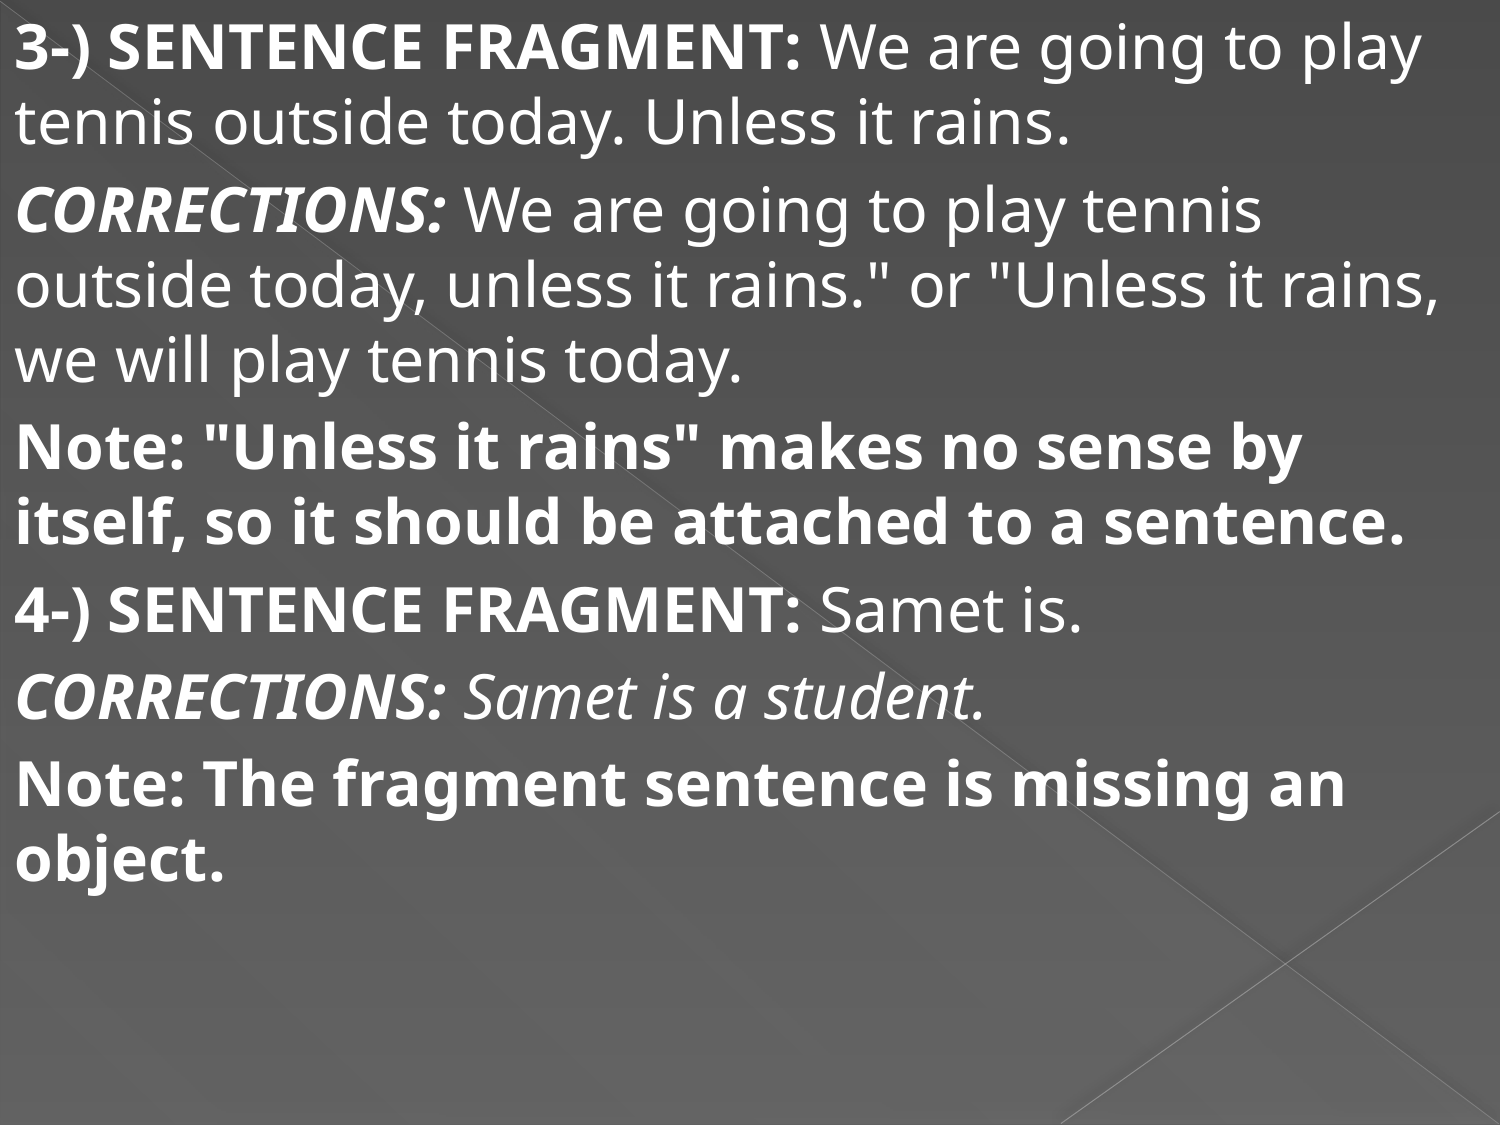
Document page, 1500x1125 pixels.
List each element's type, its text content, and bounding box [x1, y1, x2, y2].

list 3-) SENTENCE FRAGMENT: We are going to play tennis outside today. Unless it rains. CORRECTIONS: We are going to play tennis outside today, unless it rains." or "Unless it rains, we will play tennis today. Note: "Unless it rains" makes no sense by itself, so it should be attached to a sentence. 4-) SENTENCE FRAGMENT: Samet is. CORRECTIONS: Samet is a student. Note: The fragment sentence is missing an object. [0, 0, 1500, 1125]
